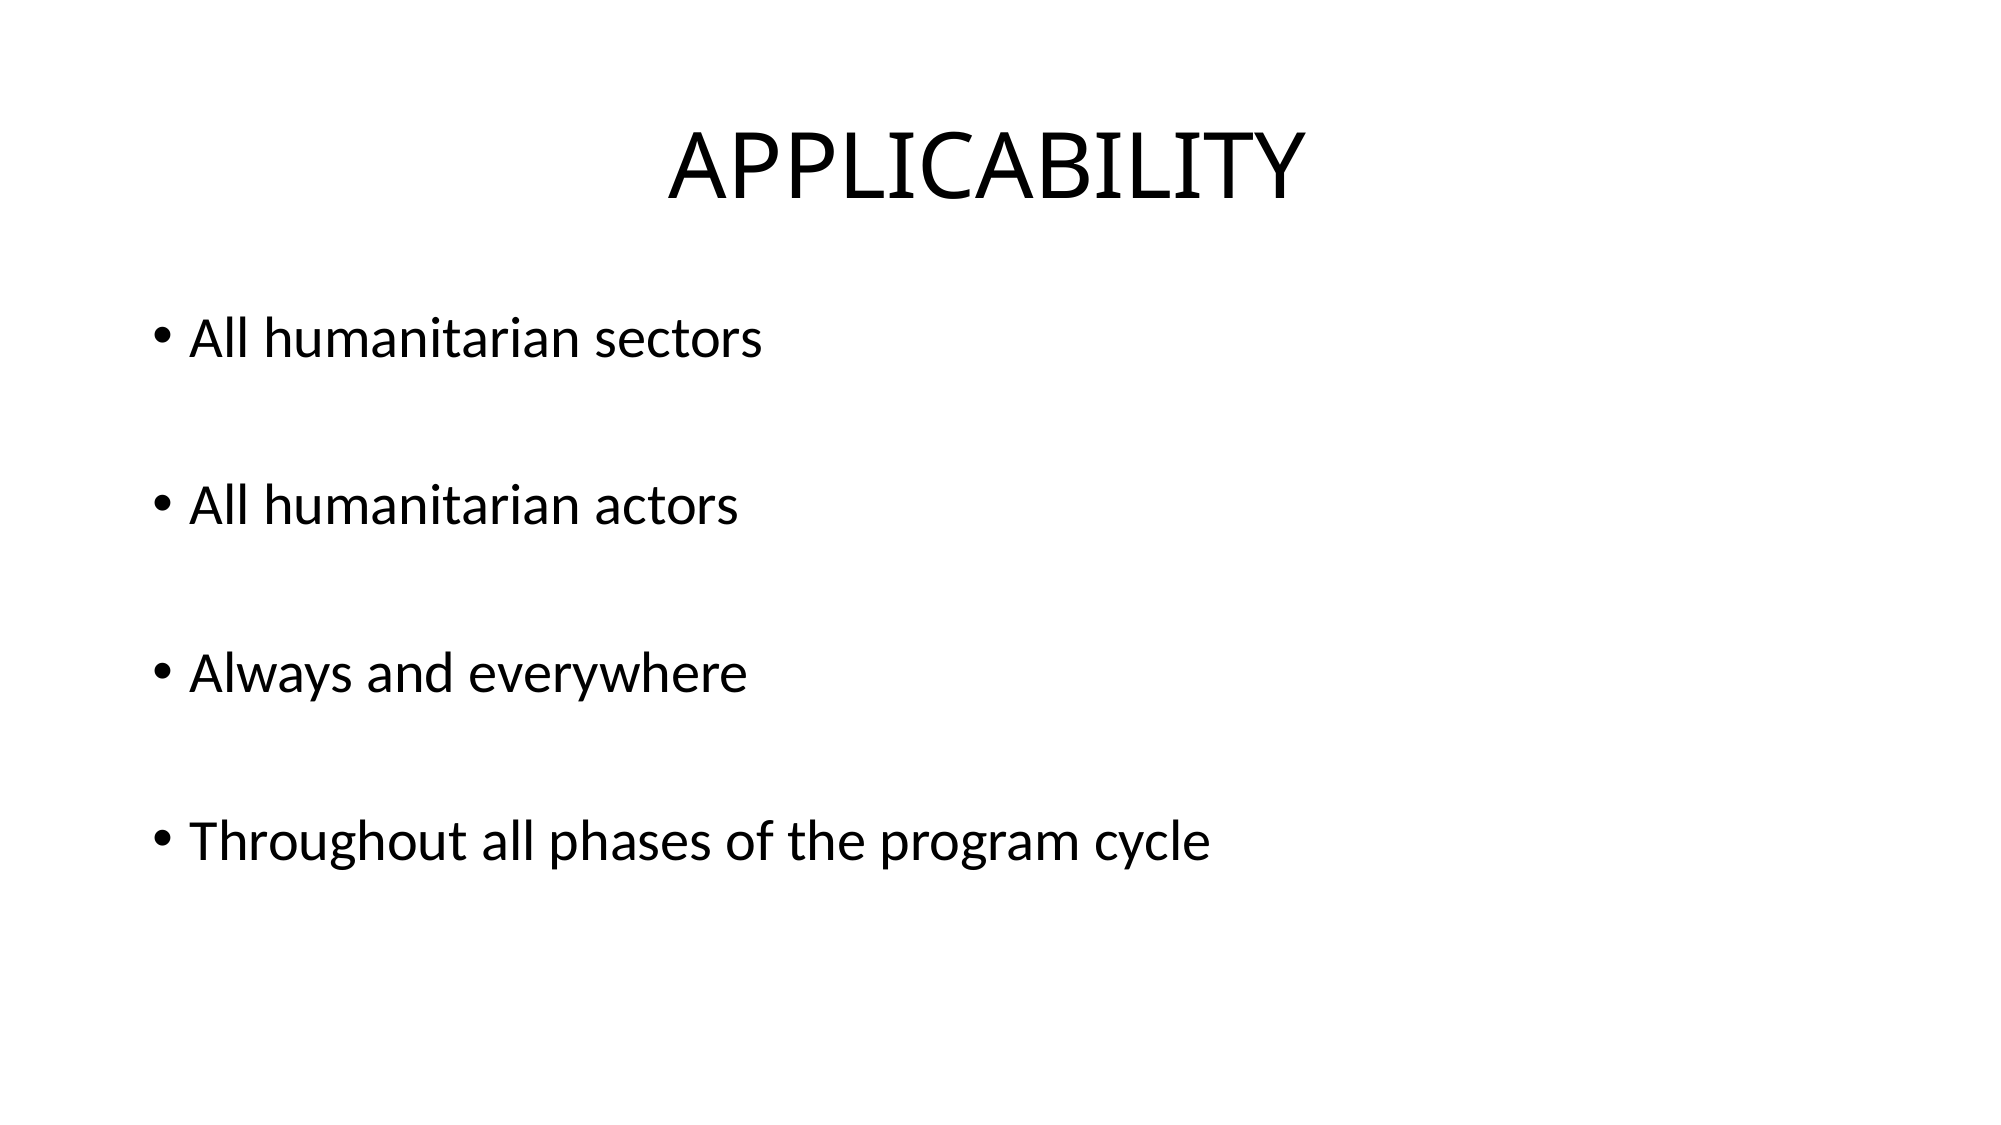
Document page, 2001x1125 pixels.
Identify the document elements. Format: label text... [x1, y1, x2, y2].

list All humanitarian sectors All humanitarian actors Always and everywhere Throughout all phases of the program cycle [137, 299, 1863, 1014]
title APPLICABILITY [137, 59, 1863, 278]
